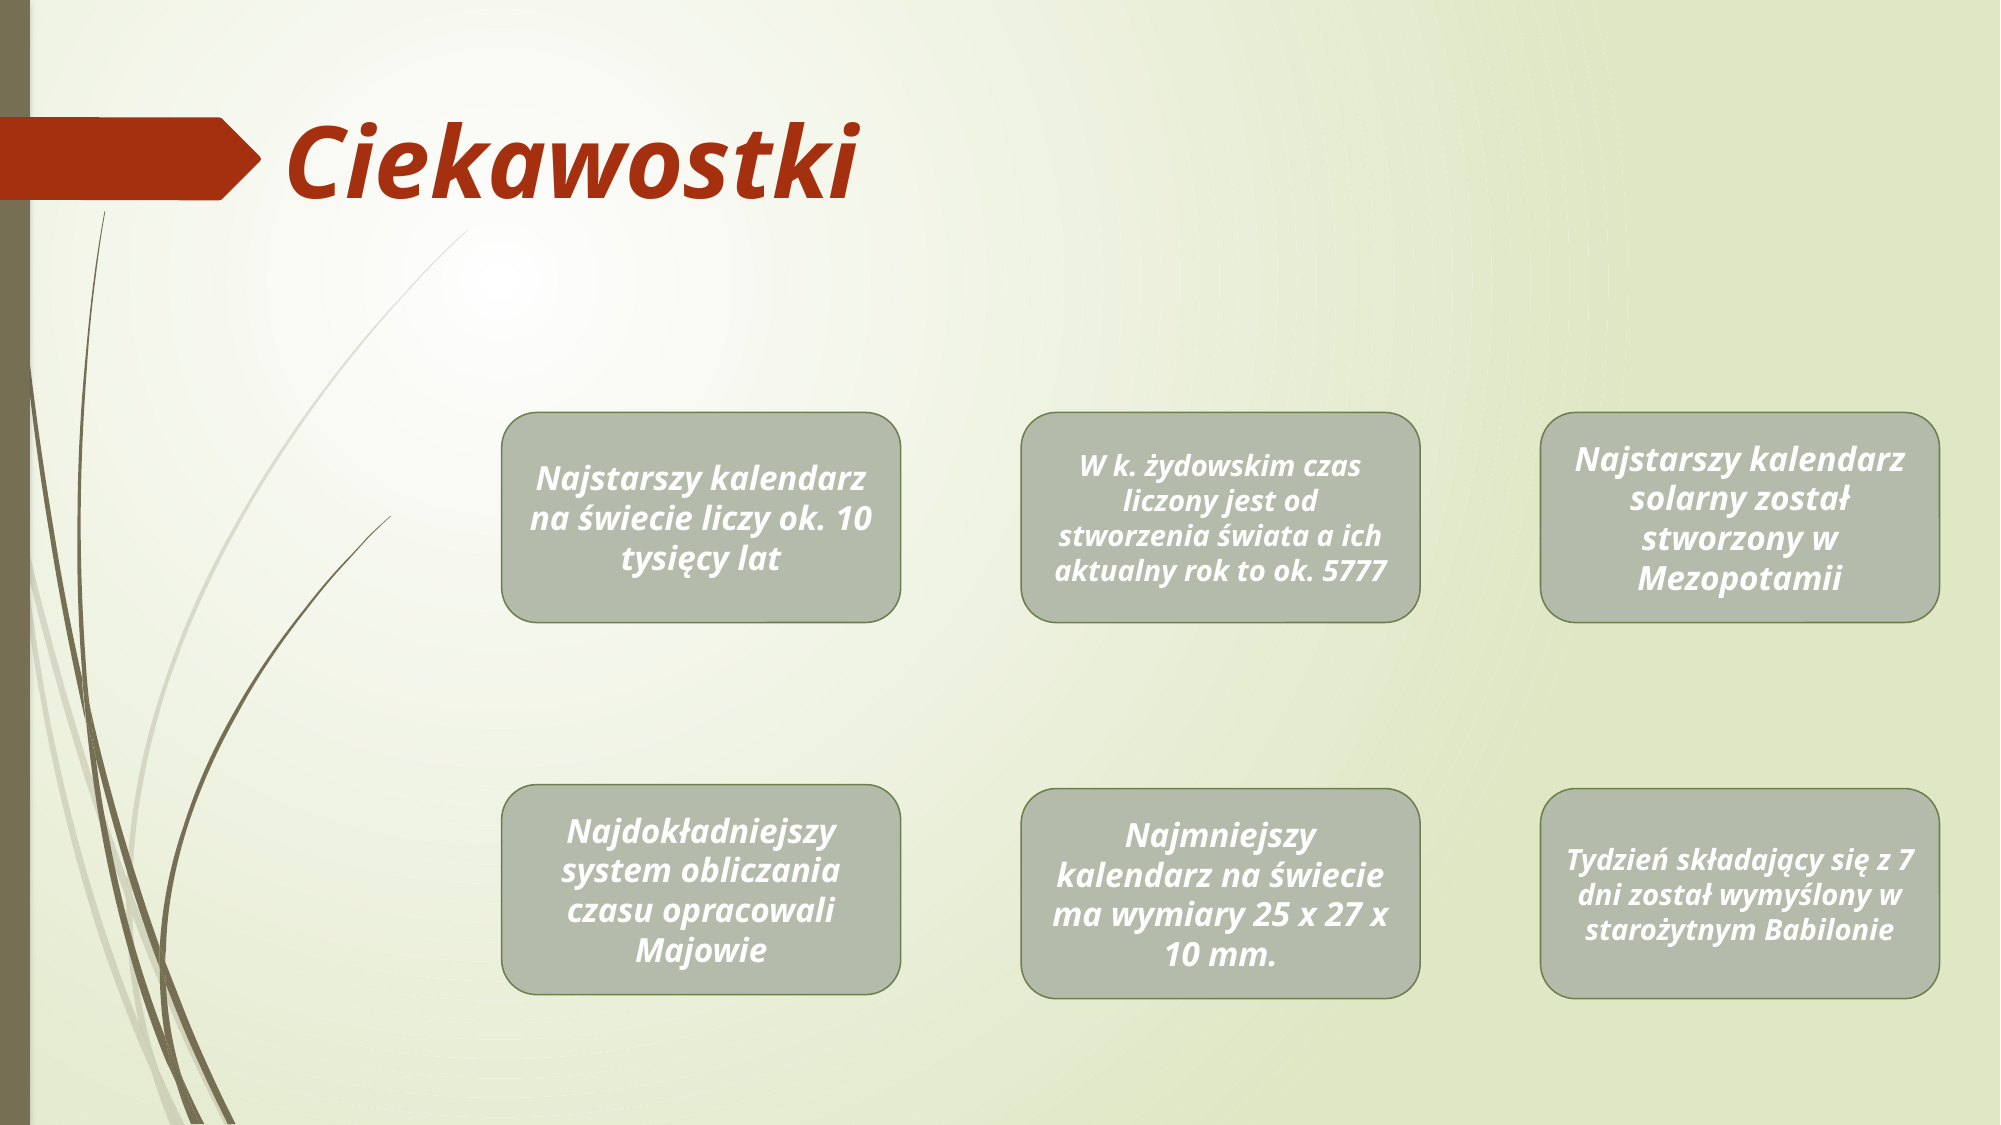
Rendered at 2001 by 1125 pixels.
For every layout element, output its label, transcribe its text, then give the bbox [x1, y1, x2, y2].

text_box W k. żydowskim czas liczony jest od stworzenia świata a ich aktualny rok to ok. 5777 [1020, 411, 1421, 624]
text_box Najdokładniejszy system obliczania czasu opracowali Majowie [500, 783, 902, 996]
text_box Tydzień składający się z 7 dni został wymyślony w starożytnym Babilonie [1539, 787, 1941, 1000]
text_box Najstarszy kalendarz solarny został stworzony w Mezopotamii [1539, 411, 1941, 624]
title Ciekawostki [269, 90, 1731, 301]
text_box Najstarszy kalendarz na świecie liczy ok. 10 tysięcy lat [500, 411, 902, 624]
text_box Najmniejszy kalendarz na świecie ma wymiary 25 x 27 x 10 mm. [1020, 787, 1421, 1000]
